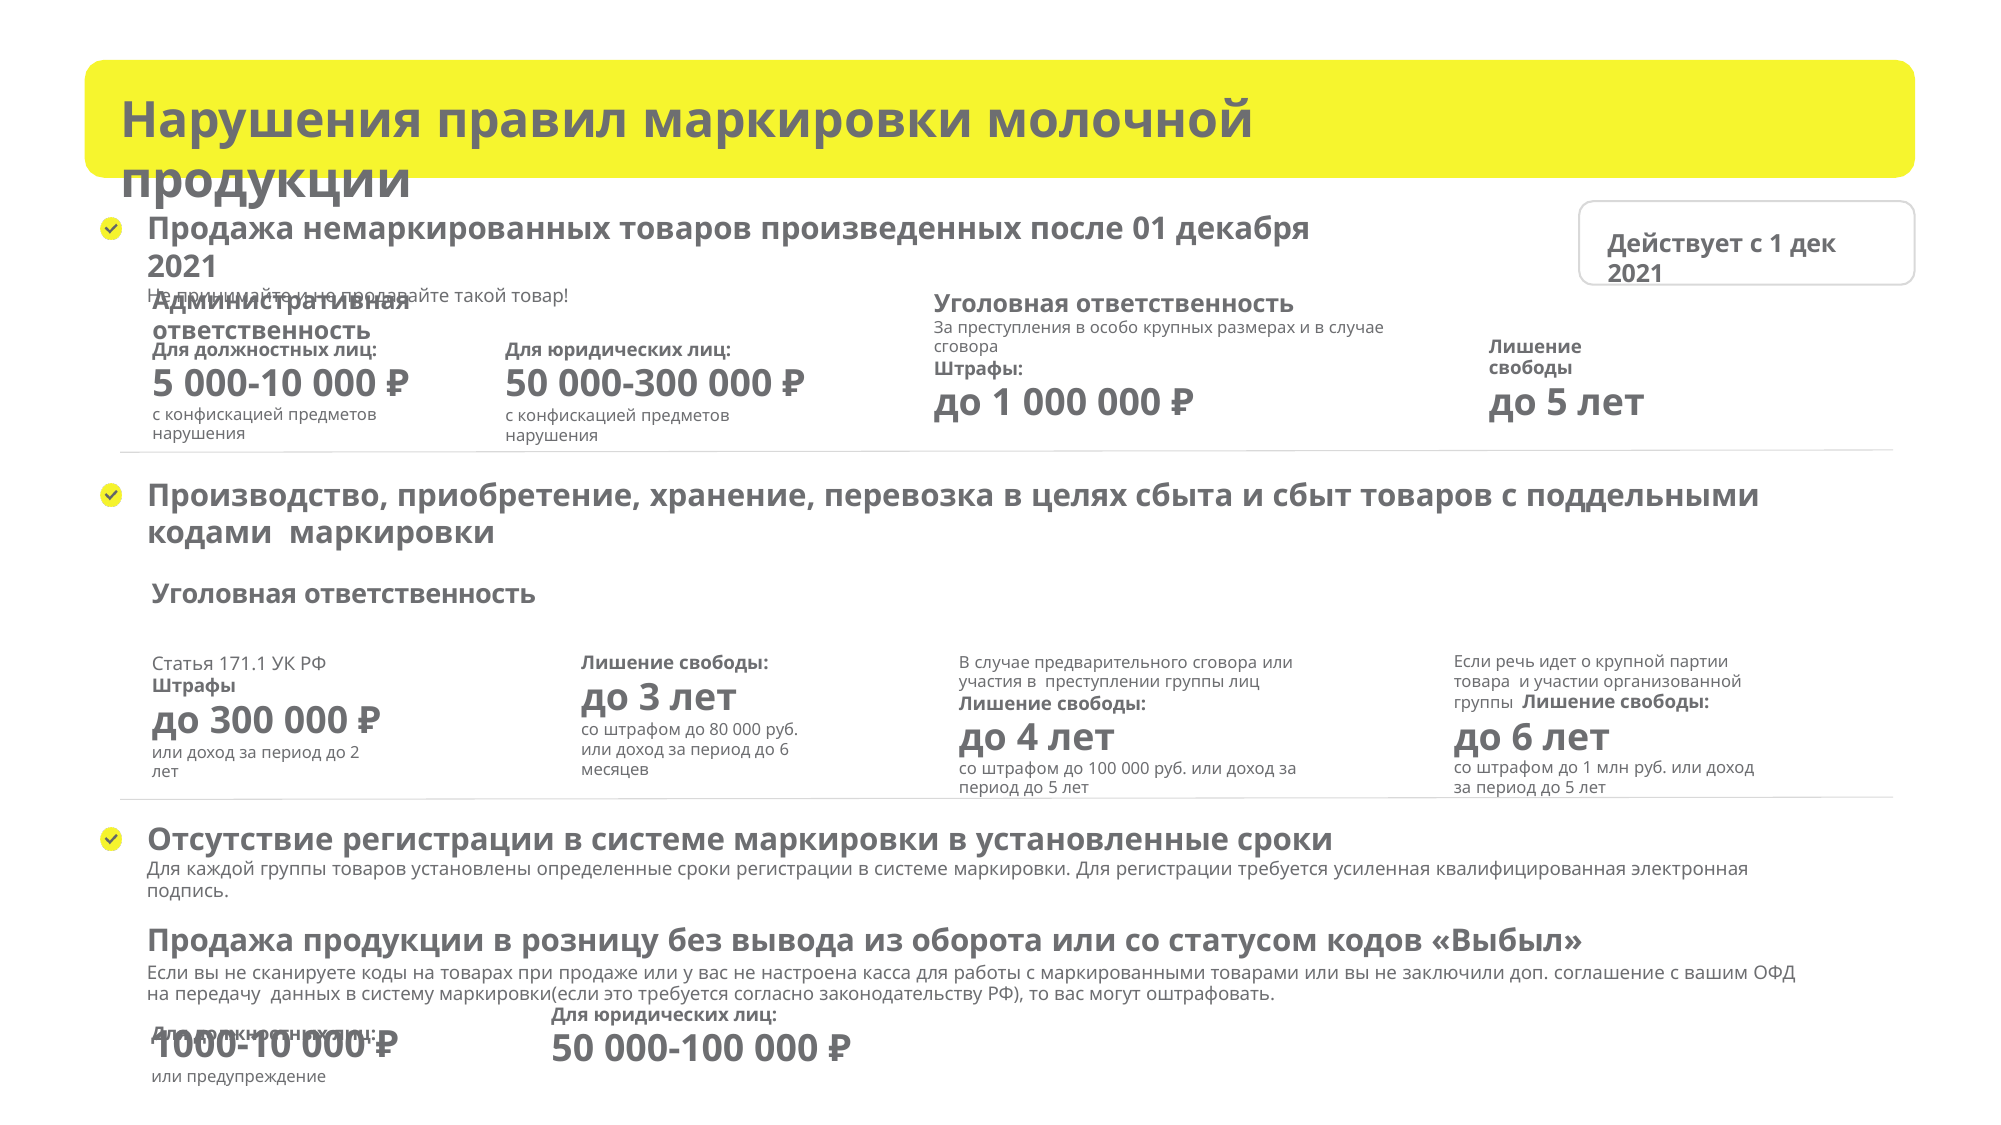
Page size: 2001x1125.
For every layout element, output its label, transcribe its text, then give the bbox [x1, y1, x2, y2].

text_box Для юридических лиц: 50 000-300 000 ₽ с конфискацией предметов нарушения [503, 336, 814, 445]
text_box [1579, 201, 1915, 285]
text_box В случае предварительного сговора или участия в преступлении группы лиц Лишение свободы: до 4 лет со штрафом до 100 000 руб. или доход за период до 5 лет [956, 649, 1411, 797]
text_box Статья 171.1 УК РФ Штрафы до 300 000 ₽ или доход за период до 2 лет [149, 649, 384, 782]
text_box Уголовная ответственность За преступления в особо крупных размерах и в случае сговора Штрафы: до 1 000 000 ₽ [931, 285, 1426, 423]
text_box Для должностных лиц: 5 000-10 000 ₽ с конфискацией предметов нарушения [150, 335, 457, 443]
text_box Действует с 1 дек 2021 [1605, 225, 1889, 288]
text_box Для юридических лиц: 50 000-100 000 ₽ [549, 1001, 860, 1069]
picture [100, 216, 122, 241]
title Нарушения правил маркировки молочной продукции [117, 84, 1469, 275]
text_box Административная ответственность [150, 282, 600, 345]
text_box Продажа немаркированных товаров произведенных после 01 декабря 2021 Не принимайте и не продавайте такой товар! [144, 206, 1331, 307]
text_box Если речь идет о крупной партии товара и участии организованной группы Лишение свободы: до 6 лет со штрафом до 1 млн руб. или доход за период до 5 лет [1451, 649, 1891, 797]
text_box Производство, приобретение, хранение, перевозка в целях сбыта и сбыт товаров с поддельными кодами маркировки Уголовная ответственность [145, 473, 1787, 610]
picture [100, 827, 122, 851]
text_box Лишение свободы до 5 лет [1486, 333, 1663, 423]
text_box 1000-10 000 ₽ или предупреждение [149, 1018, 407, 1087]
text_box Лишение свободы: до 3 лет со штрафом до 80 000 руб. или доход за период до 6 месяцев [578, 649, 850, 780]
picture [100, 483, 122, 507]
text_box [84, 59, 1916, 178]
text_box Отсутствие регистрации в системе маркировки в установленные сроки Для каждой группы товаров установлены определенные сроки регистрации в системе маркировки. Для регистрации требуется усиленная квалифицированная электронная подпись. Продажа продукции в розницу без вывода из оборота или со статусом кодов «Выбыл» Если вы не сканируете коды на товарах при продаже или у вас не настроена касса для работы с маркированными товарами или вы не заключили доп. соглашение с вашим ОФД на передачу данных в систему маркировки(если это требуется согласно законодательству РФ), то вас могут оштрафовать. Для должностных лиц: [144, 817, 1811, 1045]
